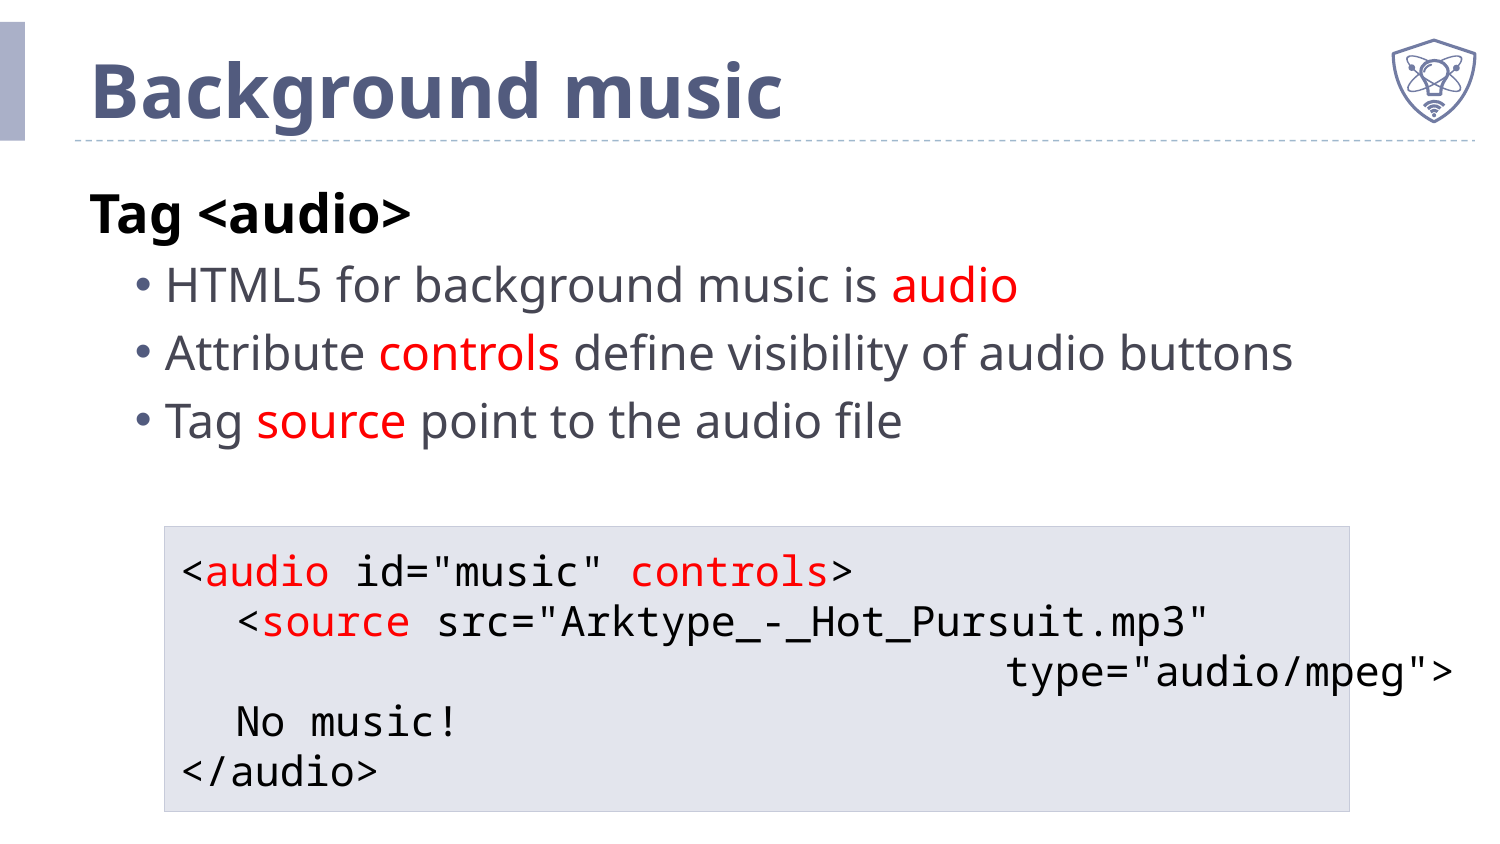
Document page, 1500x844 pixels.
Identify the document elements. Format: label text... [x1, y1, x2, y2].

list Tag <audio> HTML5 for background music is audio Attribute controls define visibility of audio buttons Tag source point to the audio file [75, 171, 1475, 835]
title Background music [75, 18, 1475, 141]
text_box <audio id="music" controls> <source src="Arktype_-_Hot_Pursuit.mp3" type="audio/mpeg"> No music! </audio> [164, 526, 1350, 812]
